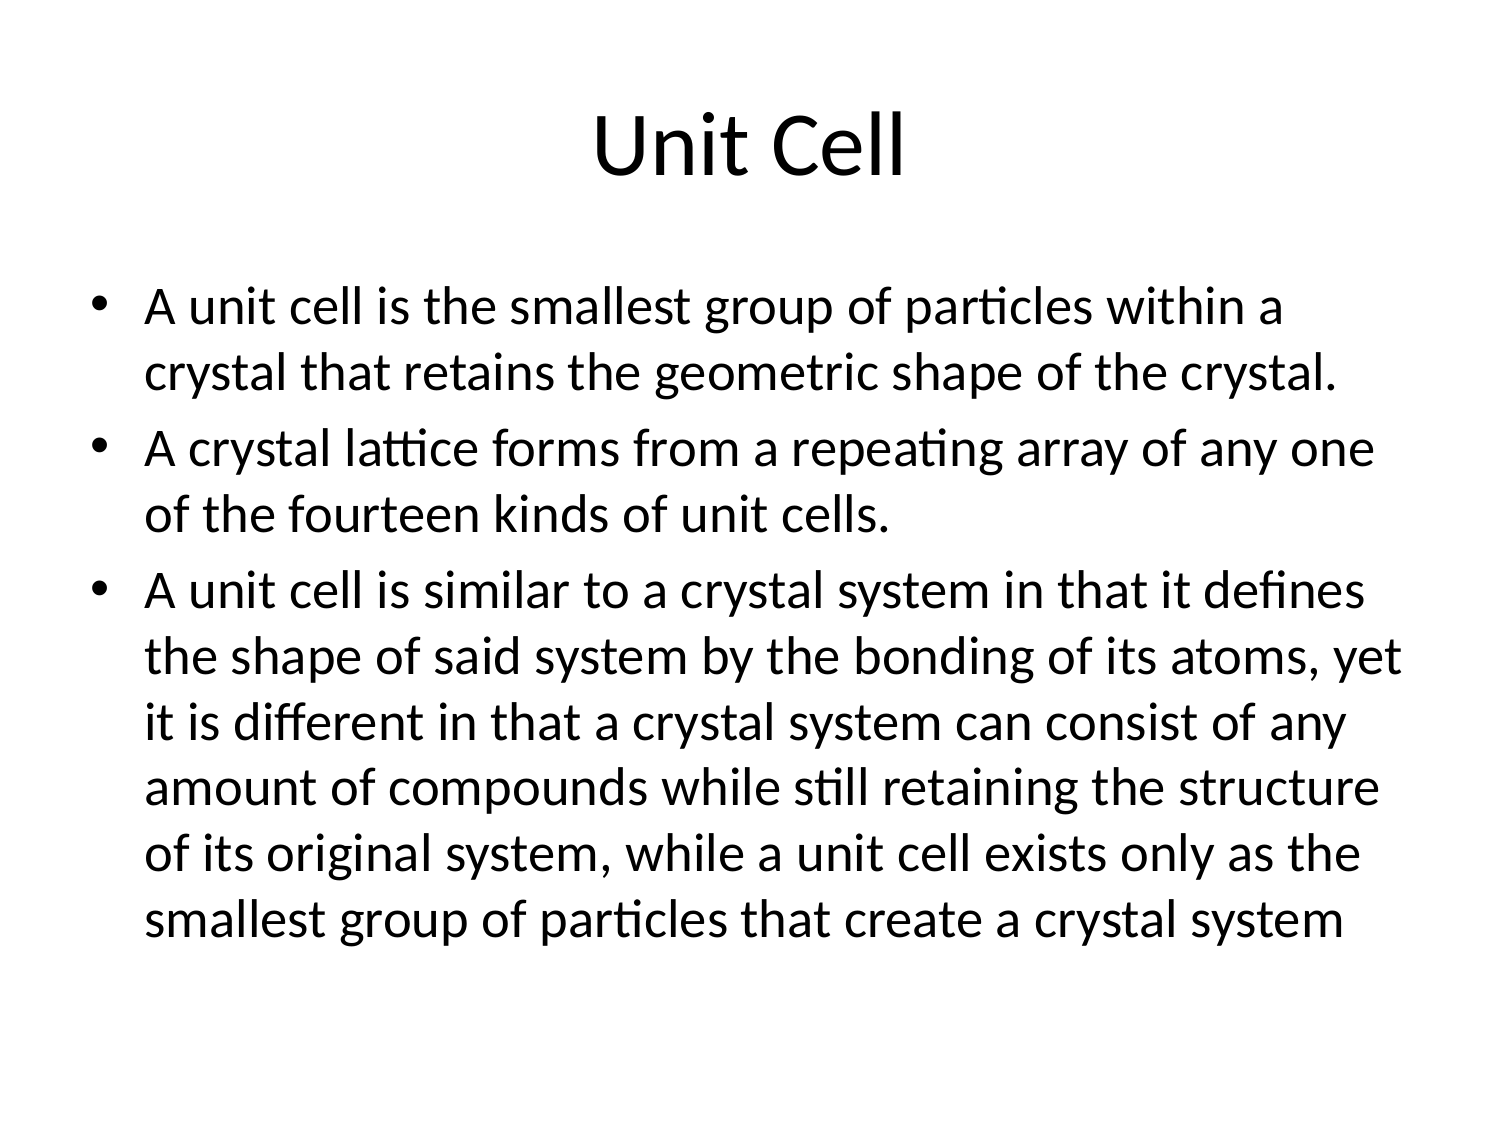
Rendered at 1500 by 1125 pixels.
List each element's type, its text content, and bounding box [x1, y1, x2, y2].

title Unit Cell [75, 45, 1425, 233]
list A unit cell is the smallest group of particles within a crystal that retains the geometric shape of the crystal. A crystal lattice forms from a repeating array of any one of the fourteen kinds of unit cells. A unit cell is similar to a crystal system in that it defines the shape of said system by the bonding of its atoms, yet it is different in that a crystal system can consist of any amount of compounds while still retaining the structure of its original system, while a unit cell exists only as the smallest group of particles that create a crystal system [75, 262, 1425, 1005]
